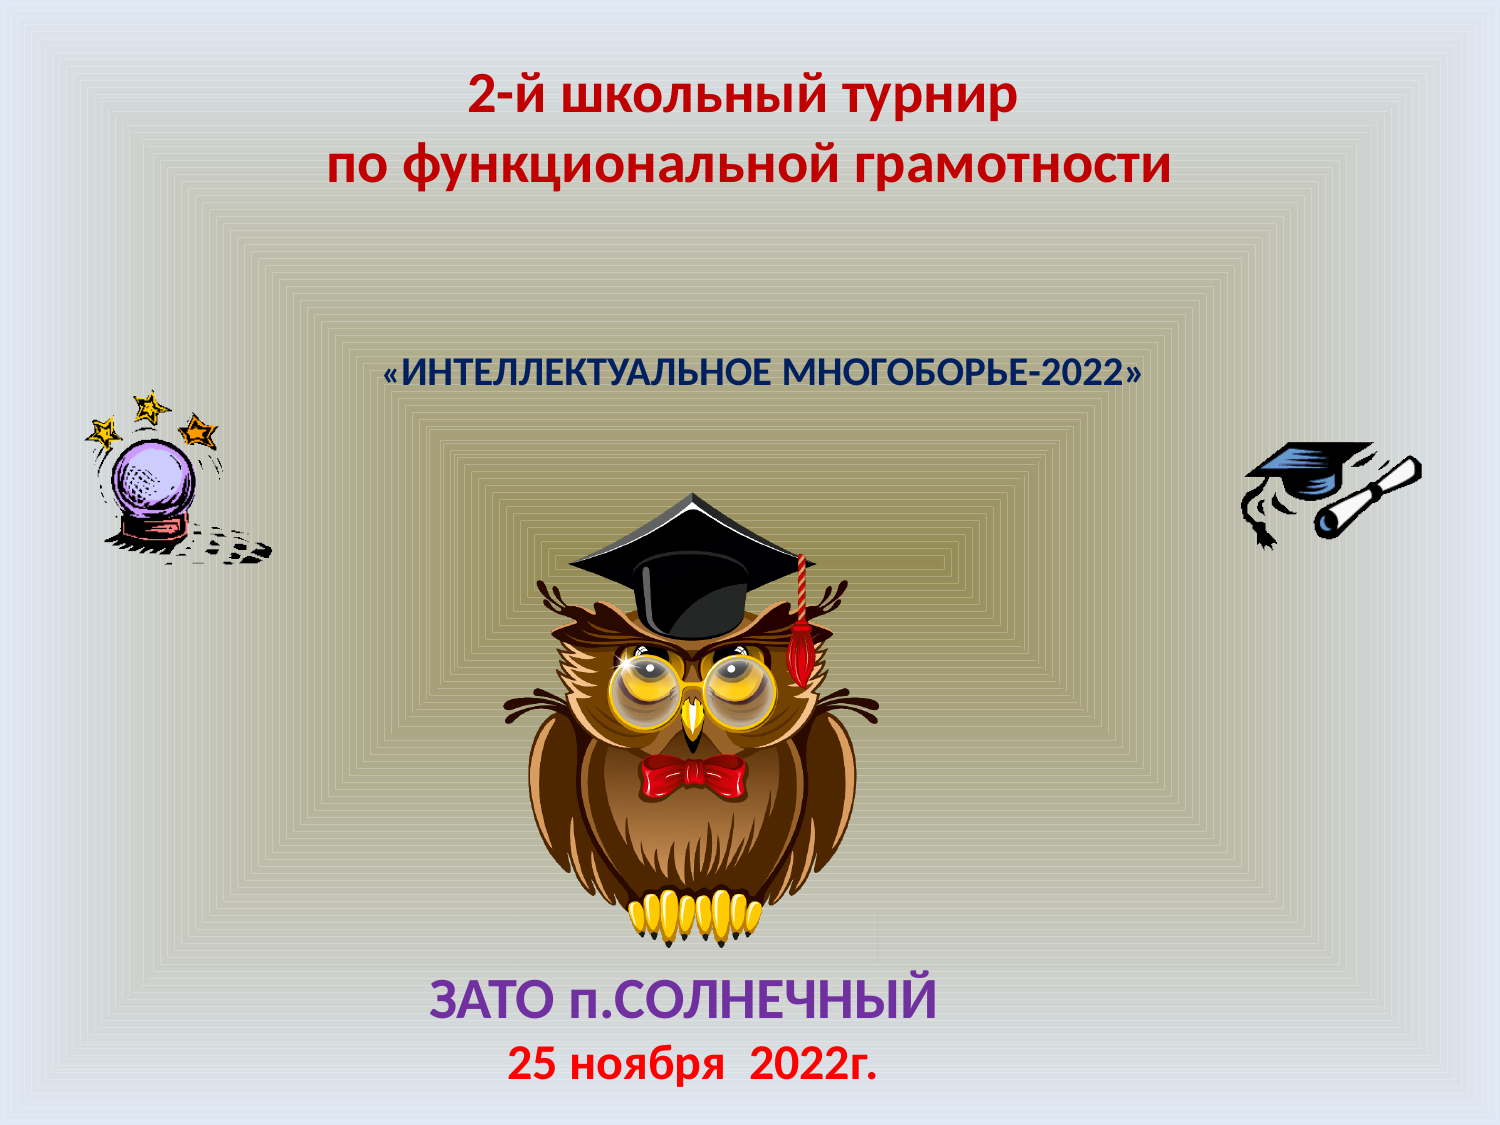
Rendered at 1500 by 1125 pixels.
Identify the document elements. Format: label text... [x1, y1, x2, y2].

text_box ЗАТО п.СОЛНЕЧНЫЙ 25 ноября 2022г. [348, 952, 1105, 1098]
title «ИНТЕЛЛЕКТУАЛЬНОЕ МНОГОБОРЬЕ-2022» [210, 292, 1318, 446]
picture [81, 386, 278, 576]
picture [503, 491, 880, 962]
text_box 2-й школьный турнир по функциональной грамотности [81, 46, 1418, 202]
picture [1223, 433, 1500, 652]
